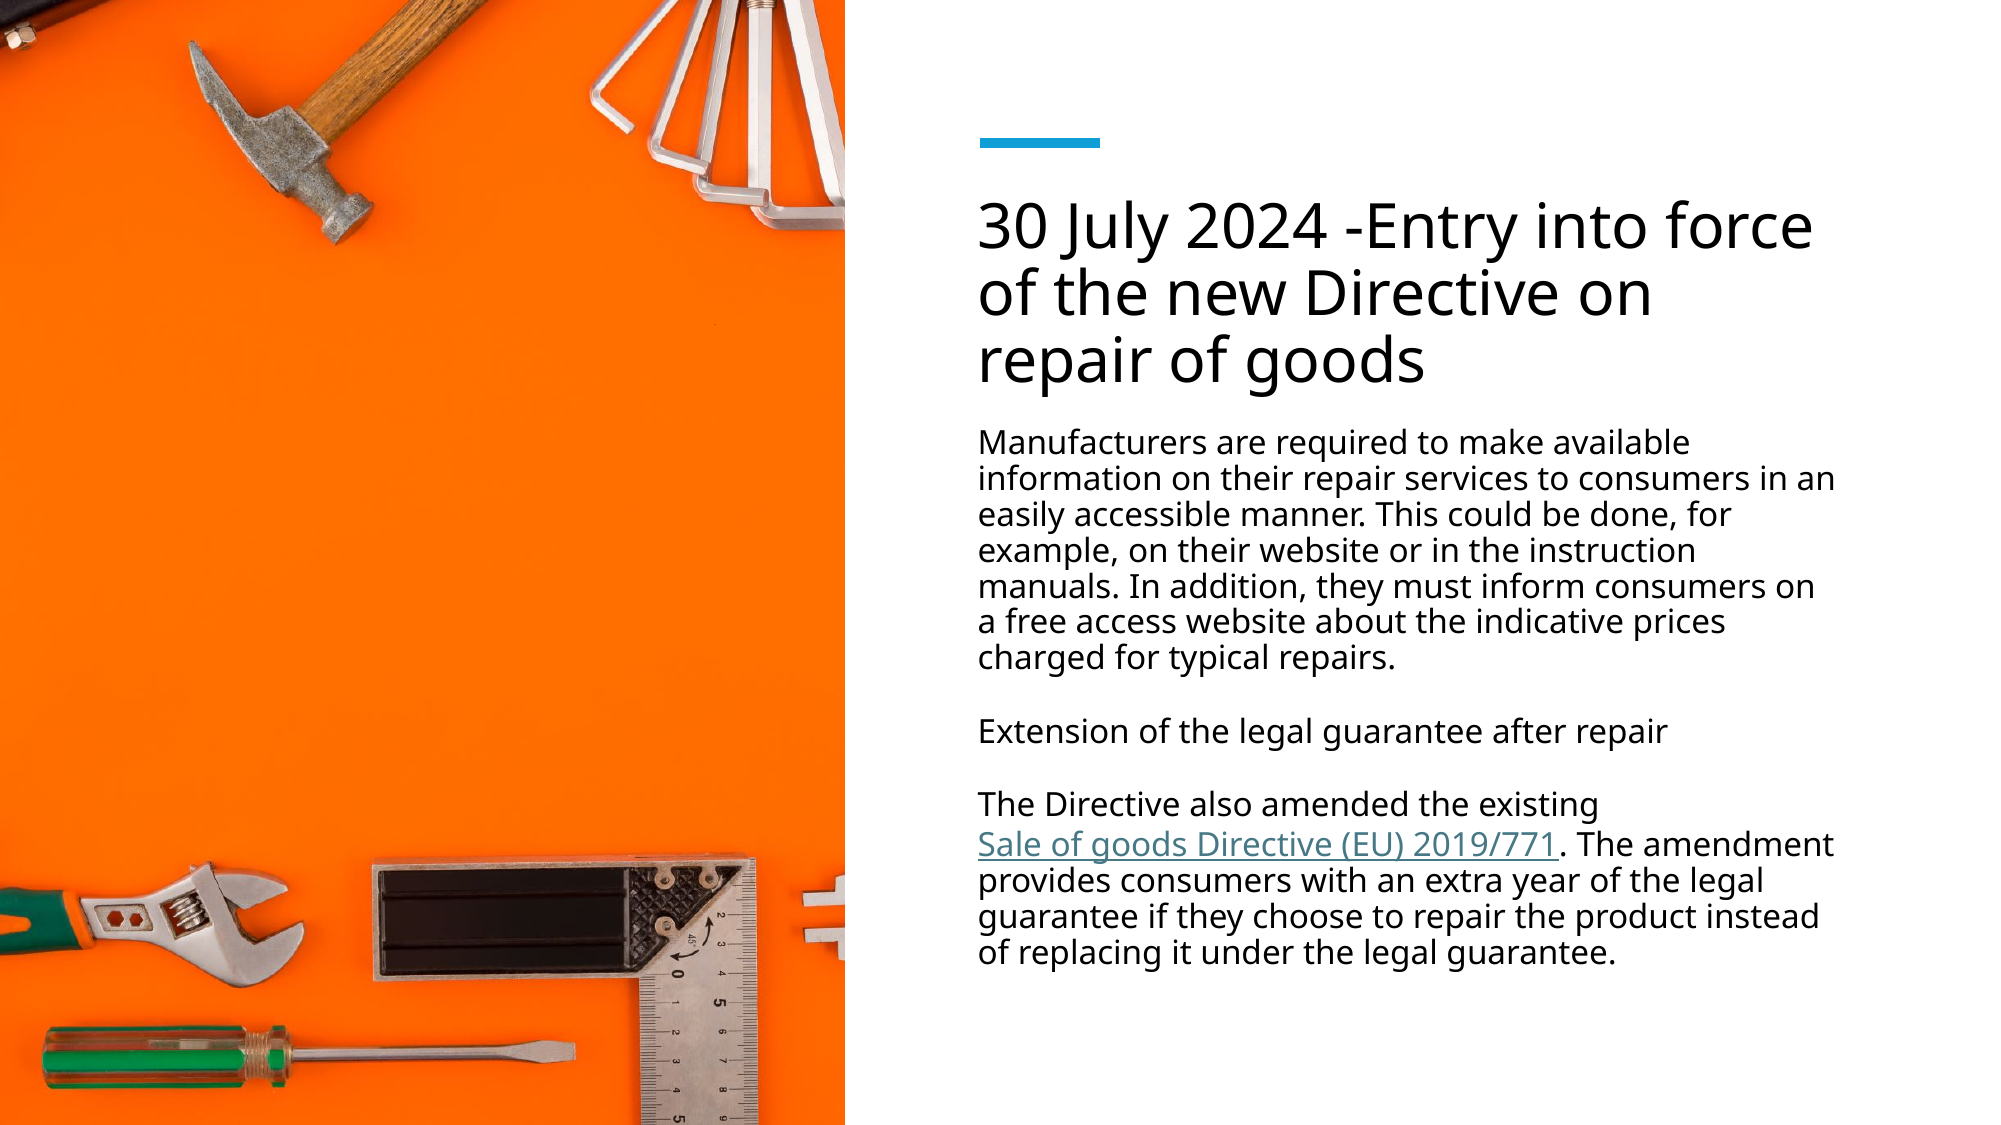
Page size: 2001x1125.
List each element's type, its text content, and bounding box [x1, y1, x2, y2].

title 30 July 2024 -Entry into force of the new Directive on repair of goods [962, 186, 1856, 417]
picture [0, 0, 846, 1125]
list Manufacturers are required to make available information on their repair services to consumers in an easily accessible manner. This could be done, for example, on their website or in the instruction manuals. In addition, they must inform consumers on a free access website about the indicative prices charged for typical repairs. Extension of the legal guarantee after repair The Directive also amended the existing Sale of goods Directive (EU) 2019/771. The amendment provides consumers with an extra year of the legal guarantee if they choose to repair the product instead of replacing it under the legal guarantee. [962, 418, 1856, 1008]
